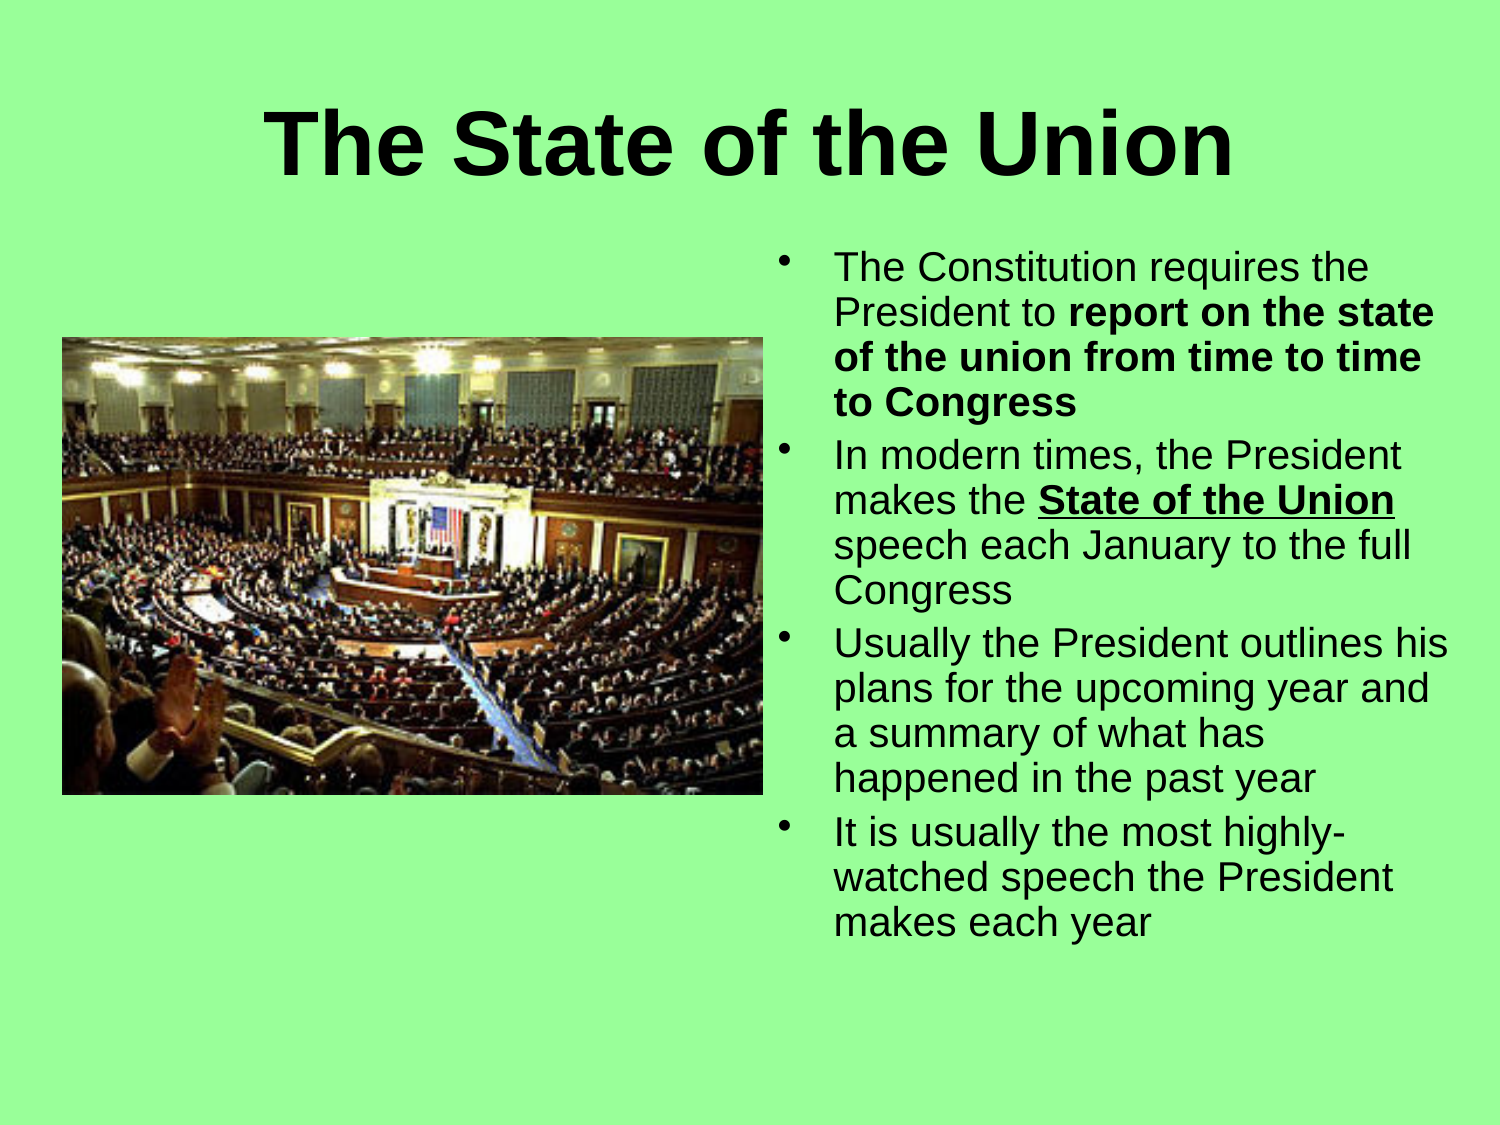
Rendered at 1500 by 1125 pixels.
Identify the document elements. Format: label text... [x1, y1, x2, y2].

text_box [62, 337, 763, 796]
title The State of the Union [75, 45, 1425, 233]
list The Constitution requires the President to report on the state of the union from time to time to Congress In modern times, the President makes the State of the Union speech each January to the full Congress Usually the President outlines his plans for the upcoming year and a summary of what has happened in the past year It is usually the most highly-watched speech the President makes each year [762, 237, 1475, 1088]
